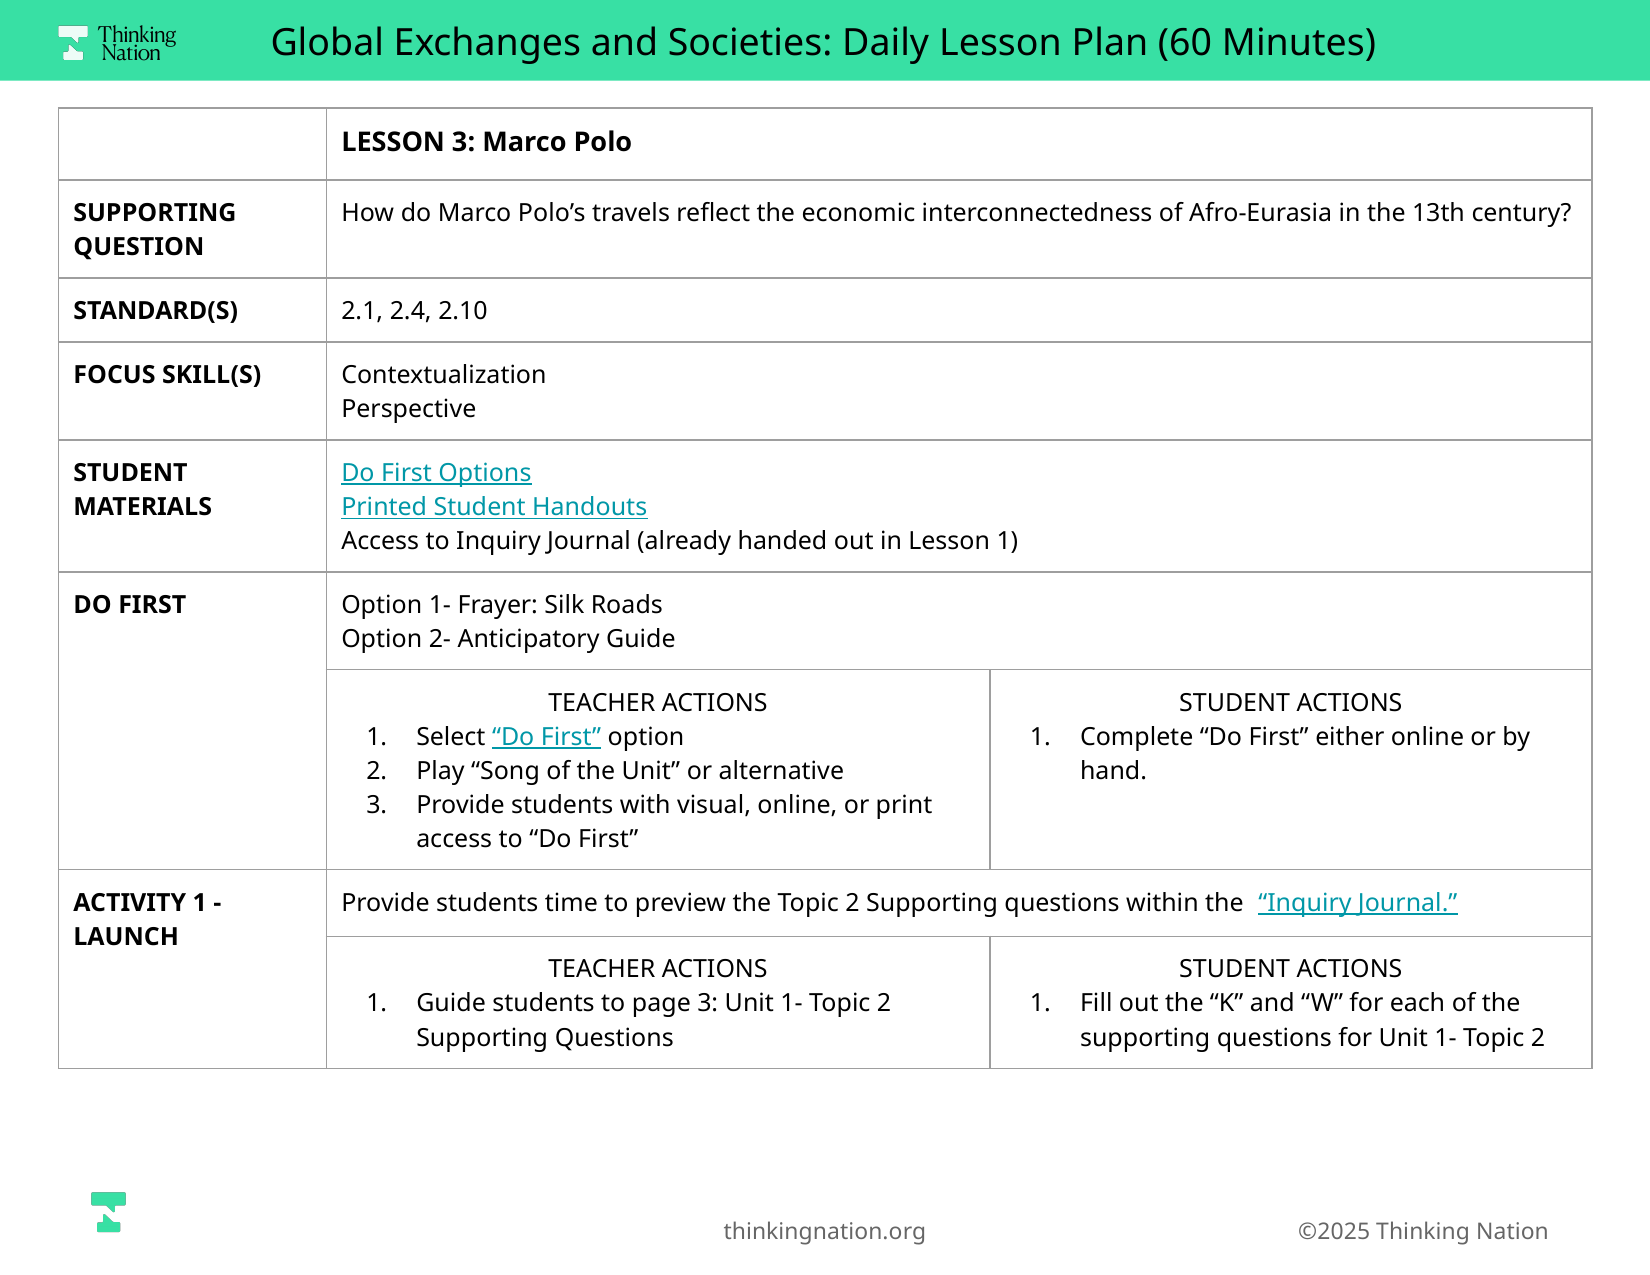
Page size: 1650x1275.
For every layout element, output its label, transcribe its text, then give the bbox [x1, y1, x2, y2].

text_box ©2025 Thinking Nation [1174, 1200, 1566, 1240]
table_cell TEACHER ACTIONS Select “Do First” option Play “Song of the Unit” or alternative Provide students with visual, online, or print access to “Do First” [327, 670, 989, 869]
table_cell STUDENT MATERIALS [59, 441, 326, 571]
table_cell STUDENT ACTIONS Fill out the “K” and “W” for each of the supporting questions for Unit 1- Topic 2 [991, 937, 1591, 1068]
table_cell FOCUS SKILL(S) [59, 343, 326, 439]
table_cell ACTIVITY 1 - LAUNCH [59, 870, 326, 1068]
table_cell TEACHER ACTIONS Guide students to page 3: Unit 1- Topic 2 Supporting Questions [327, 937, 989, 1068]
table_cell STUDENT ACTIONS Complete “Do First” either online or by hand. [991, 670, 1591, 869]
text_box Global Exchanges and Societies: Daily Lesson Plan (60 Minutes) [0, 0, 1650, 81]
table_cell How do Marco Polo’s travels reflect the economic interconnectedness of Afro-Eurasia in the 13th century? [327, 181, 1591, 277]
picture [45, 14, 180, 85]
table_cell Do First Options Printed Student Handouts Access to Inquiry Journal (already handed out in Lesson 1) [327, 441, 1591, 571]
table_cell Provide students time to preview the Topic 2 Supporting questions within the “Inquiry Journal.” [327, 870, 1591, 936]
text_box thinkingnation.org [629, 1200, 1021, 1240]
picture [80, 1184, 136, 1240]
table_cell Option 1- Frayer: Silk Roads Option 2- Anticipatory Guide [327, 573, 1591, 669]
table_cell Contextualization Perspective [327, 343, 1591, 439]
table_cell STANDARD(S) [59, 279, 326, 341]
table_header LESSON 3: Marco Polo [327, 109, 1591, 179]
table_cell DO FIRST [59, 573, 326, 869]
table_cell 2.1, 2.4, 2.10 [327, 279, 1591, 341]
table_header [59, 109, 326, 179]
table_cell SUPPORTING QUESTION [59, 181, 326, 277]
